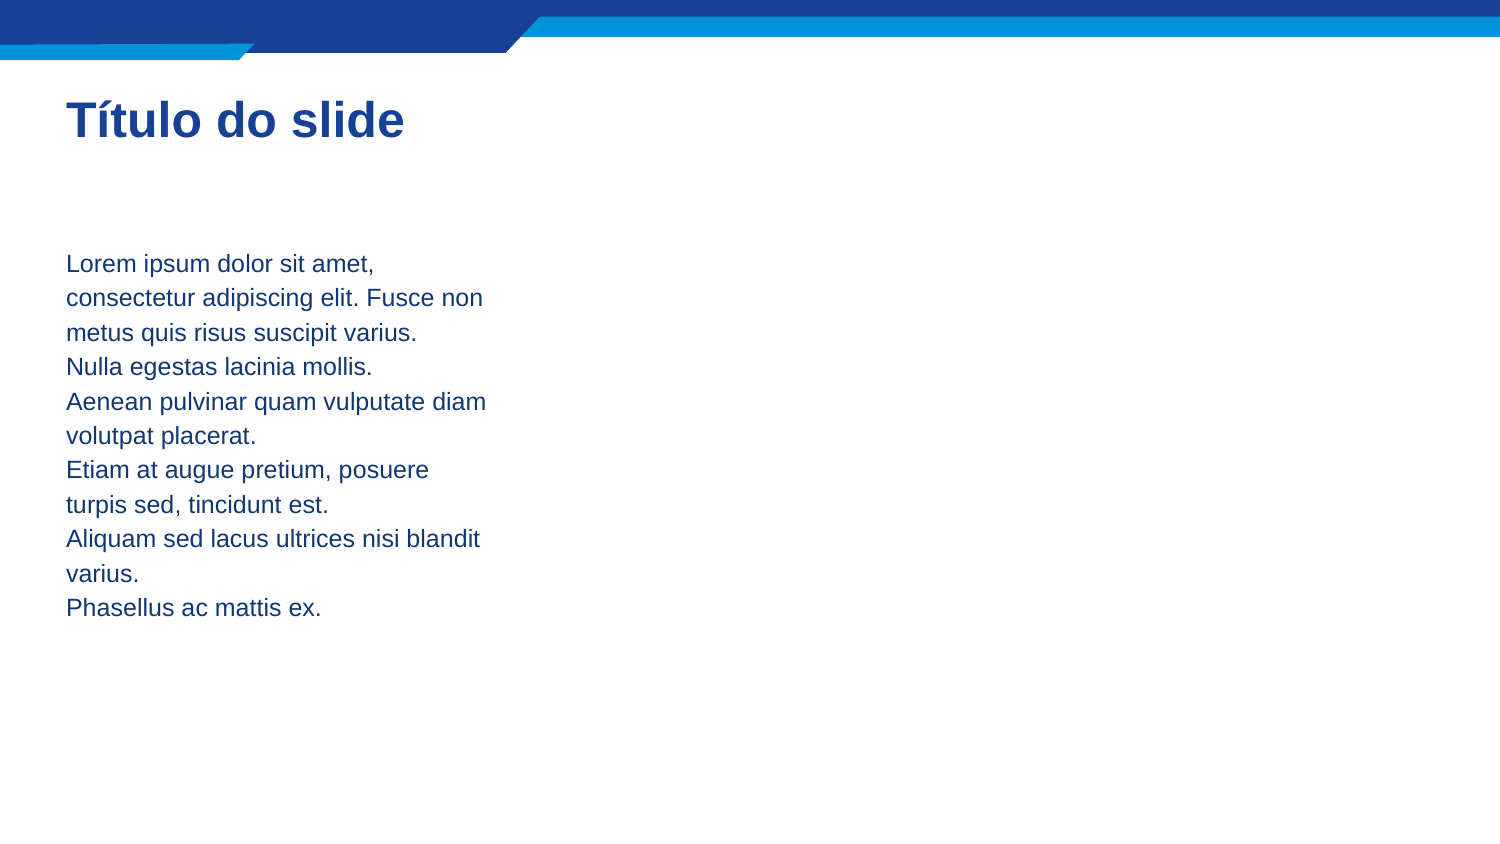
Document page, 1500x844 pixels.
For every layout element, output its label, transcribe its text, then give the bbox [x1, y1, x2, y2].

title Título do slide [51, 72, 1449, 167]
list Lorem ipsum dolor sit amet, consectetur adipiscing elit. Fusce non metus quis risus suscipit varius. Nulla egestas lacinia mollis. Aenean pulvinar quam vulputate diam volutpat placerat. Etiam at augue pretium, posuere turpis sed, tincidunt est. Aliquam sed lacus ultrices nisi blandit varius. Phasellus ac mattis ex. [51, 227, 512, 750]
